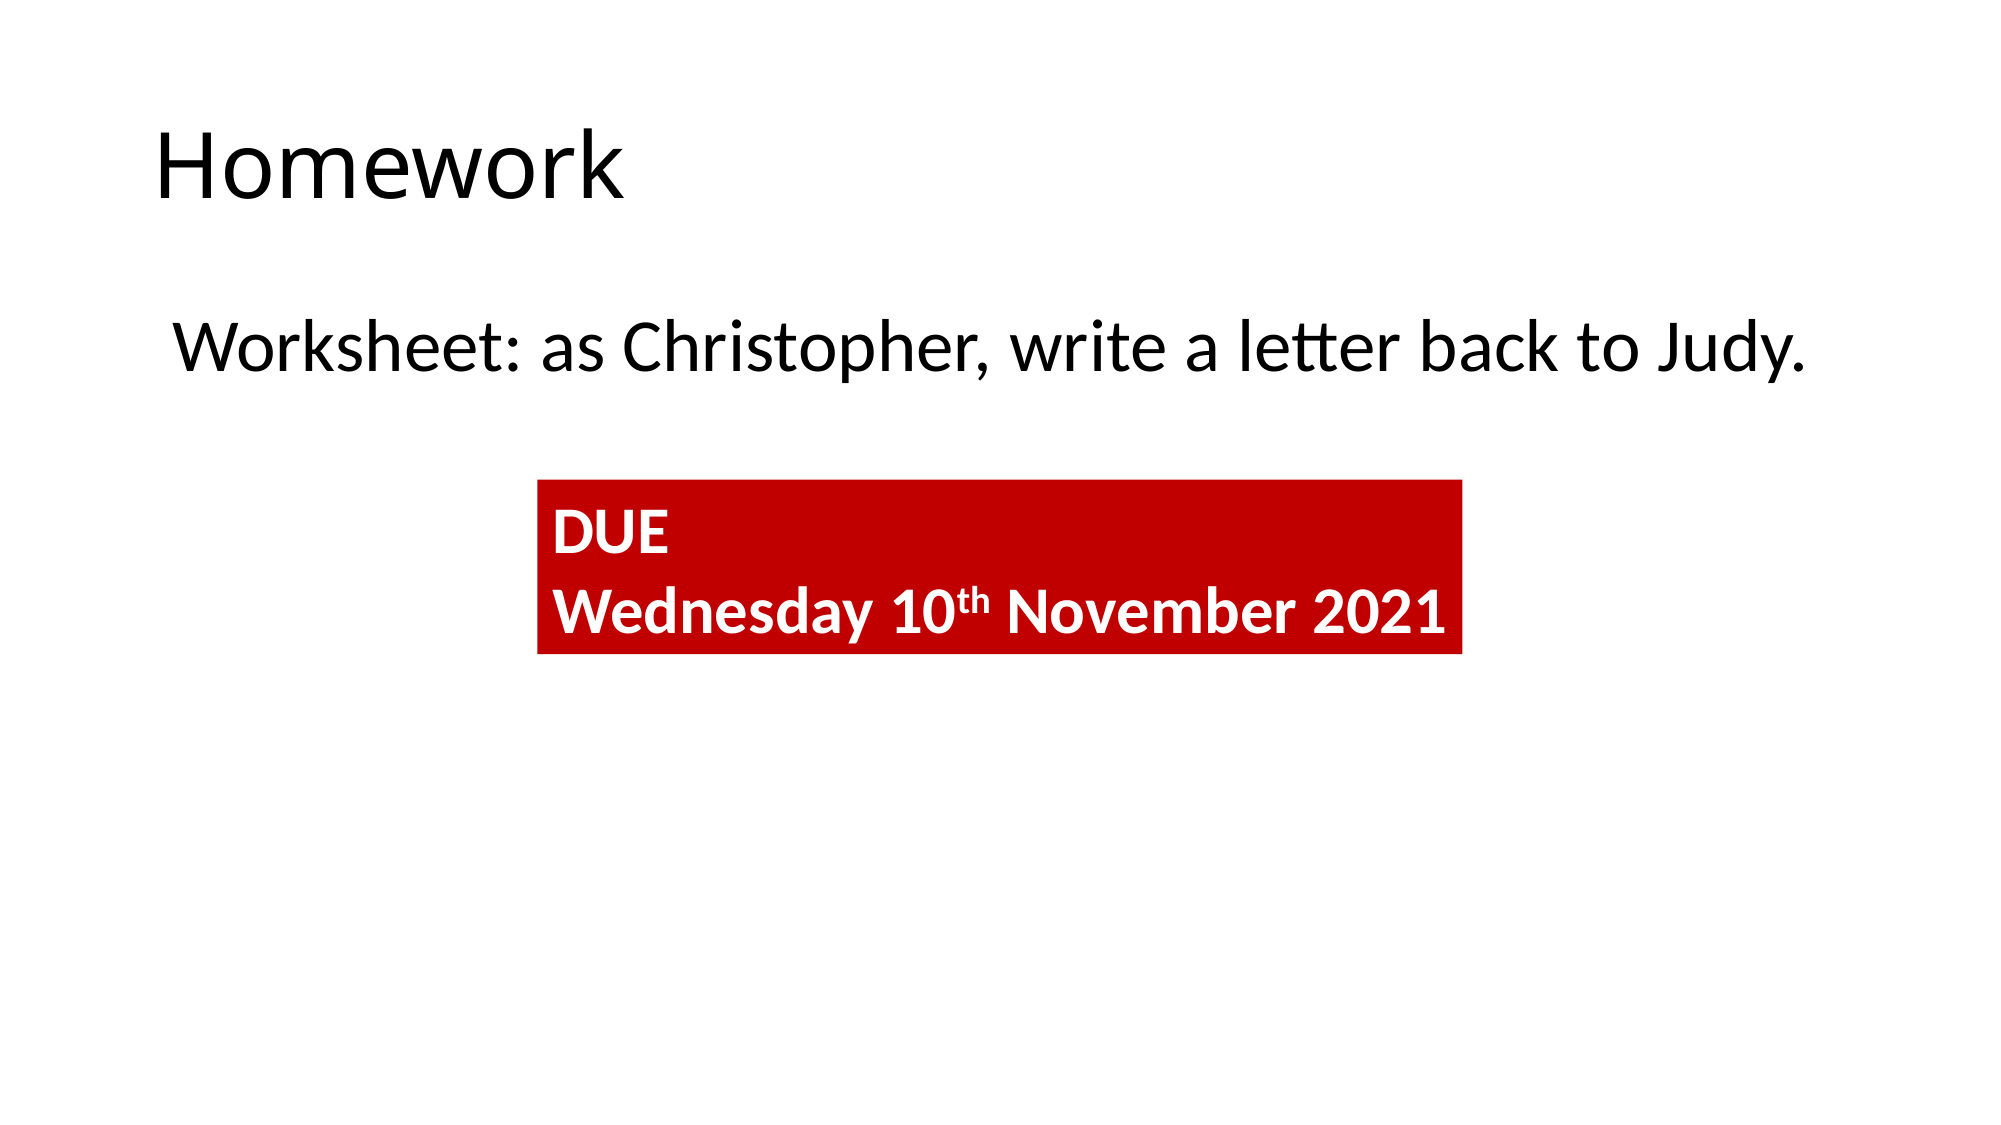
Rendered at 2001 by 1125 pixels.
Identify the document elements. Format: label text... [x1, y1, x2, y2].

text_box DUE Wednesday 10th November 2021 [537, 479, 1463, 655]
list Worksheet: as Christopher, write a letter back to Judy. [137, 299, 1863, 1014]
title Homework [137, 59, 1863, 278]
